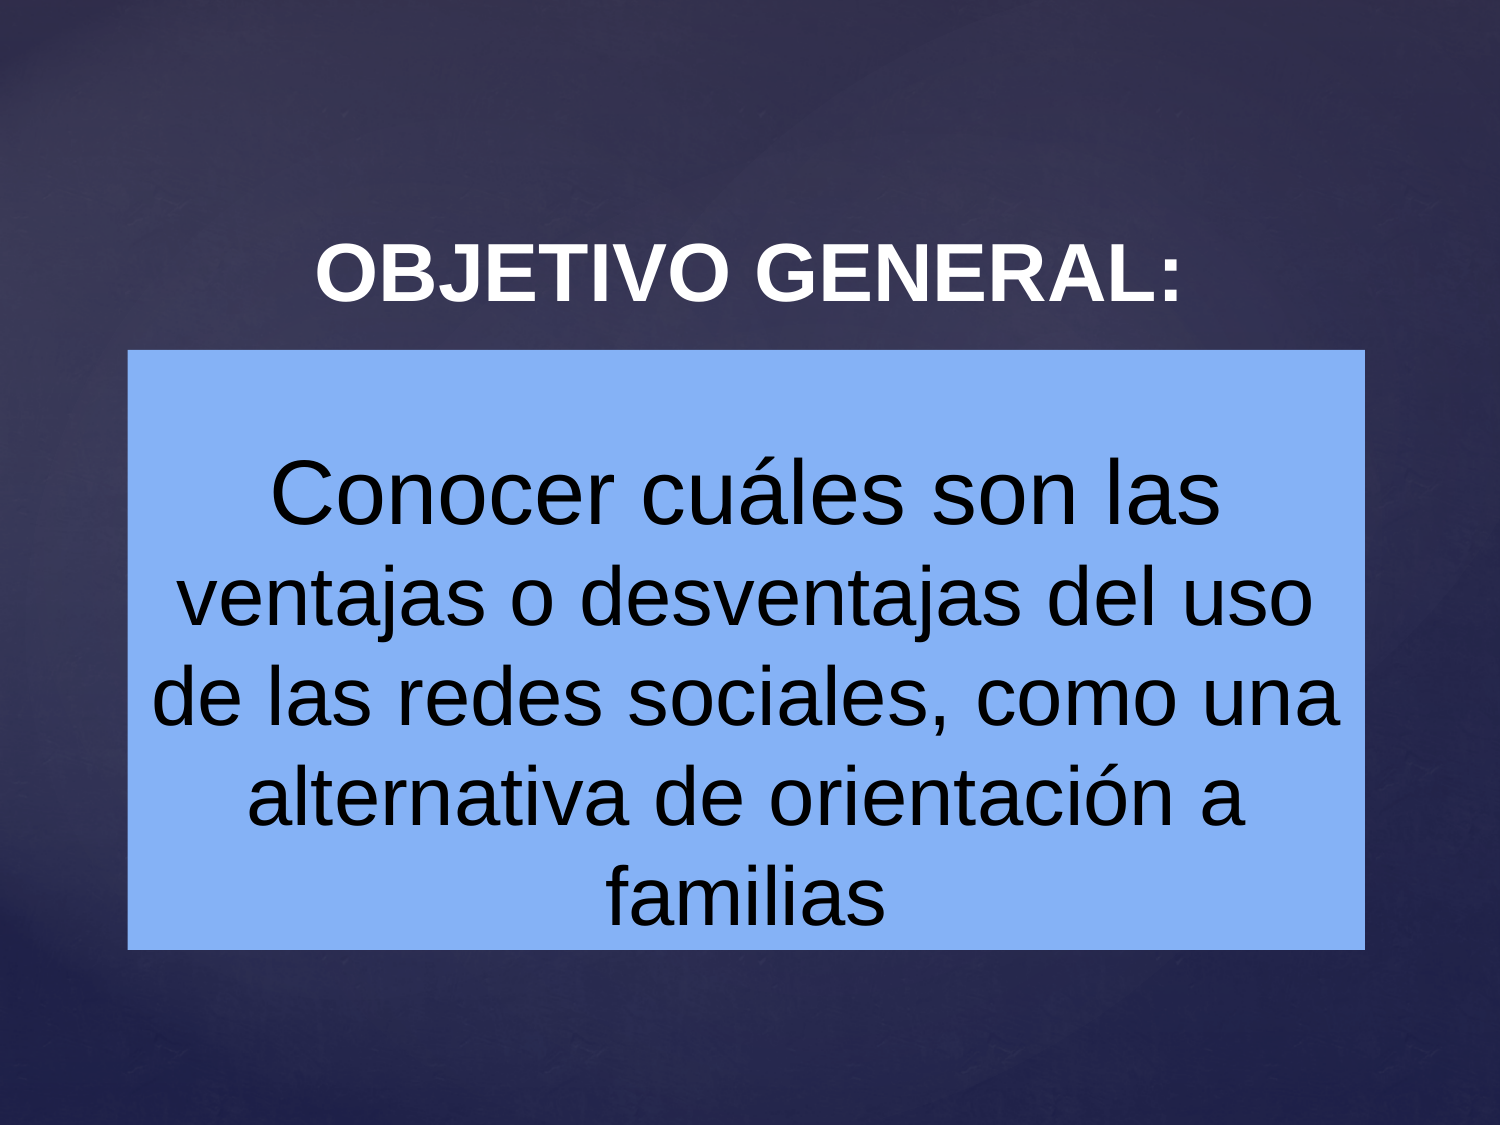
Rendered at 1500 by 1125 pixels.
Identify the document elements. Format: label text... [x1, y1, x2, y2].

list OBJETIVO GENERAL: [147, 112, 1350, 327]
title Conocer cuáles son las ventajas o desventajas del uso de las redes sociales, como una alternativa de orientación a familias [127, 349, 1365, 950]
